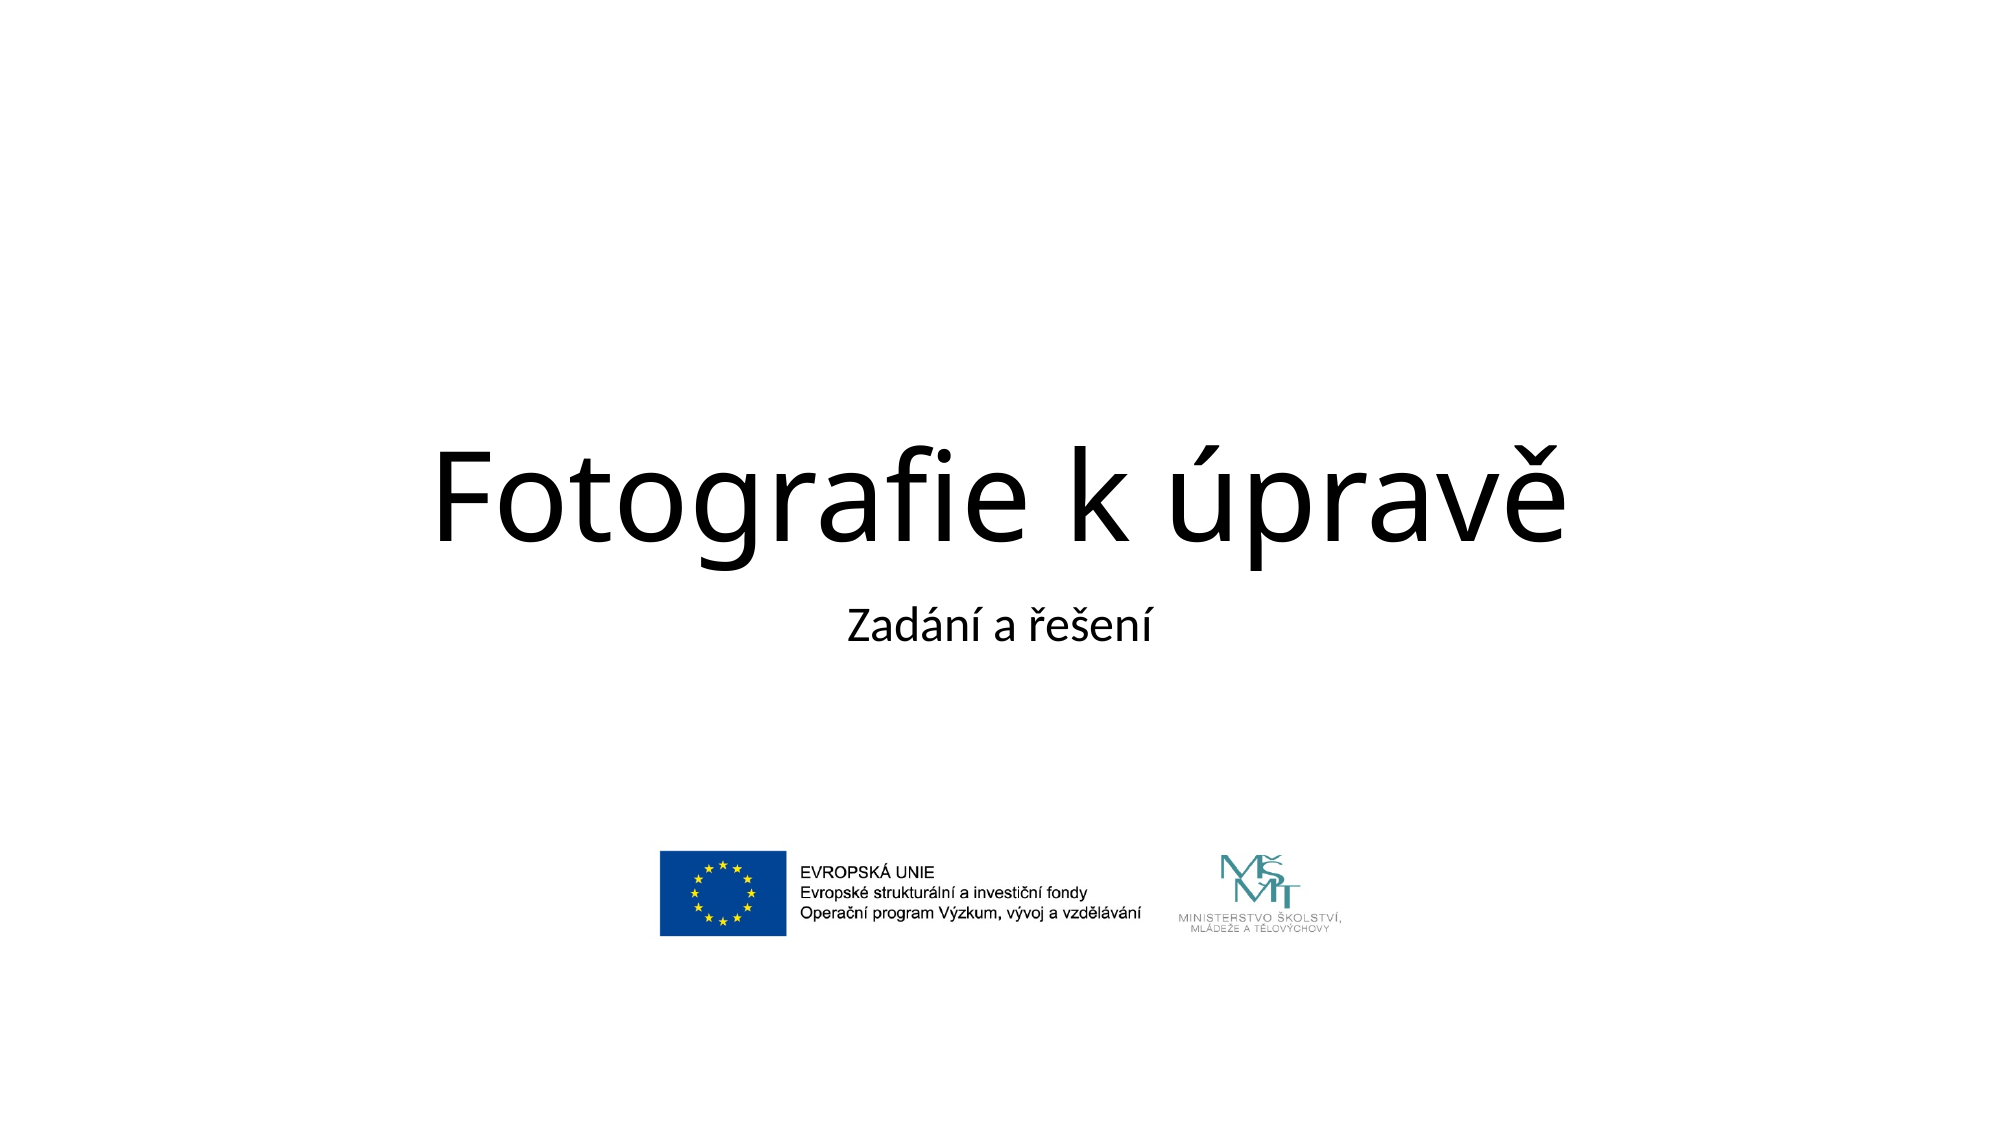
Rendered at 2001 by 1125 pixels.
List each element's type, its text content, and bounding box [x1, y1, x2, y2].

subtitle Zadání a řešení [249, 590, 1750, 863]
title Fotografie k úpravě [249, 184, 1750, 576]
picture [617, 808, 1383, 978]
